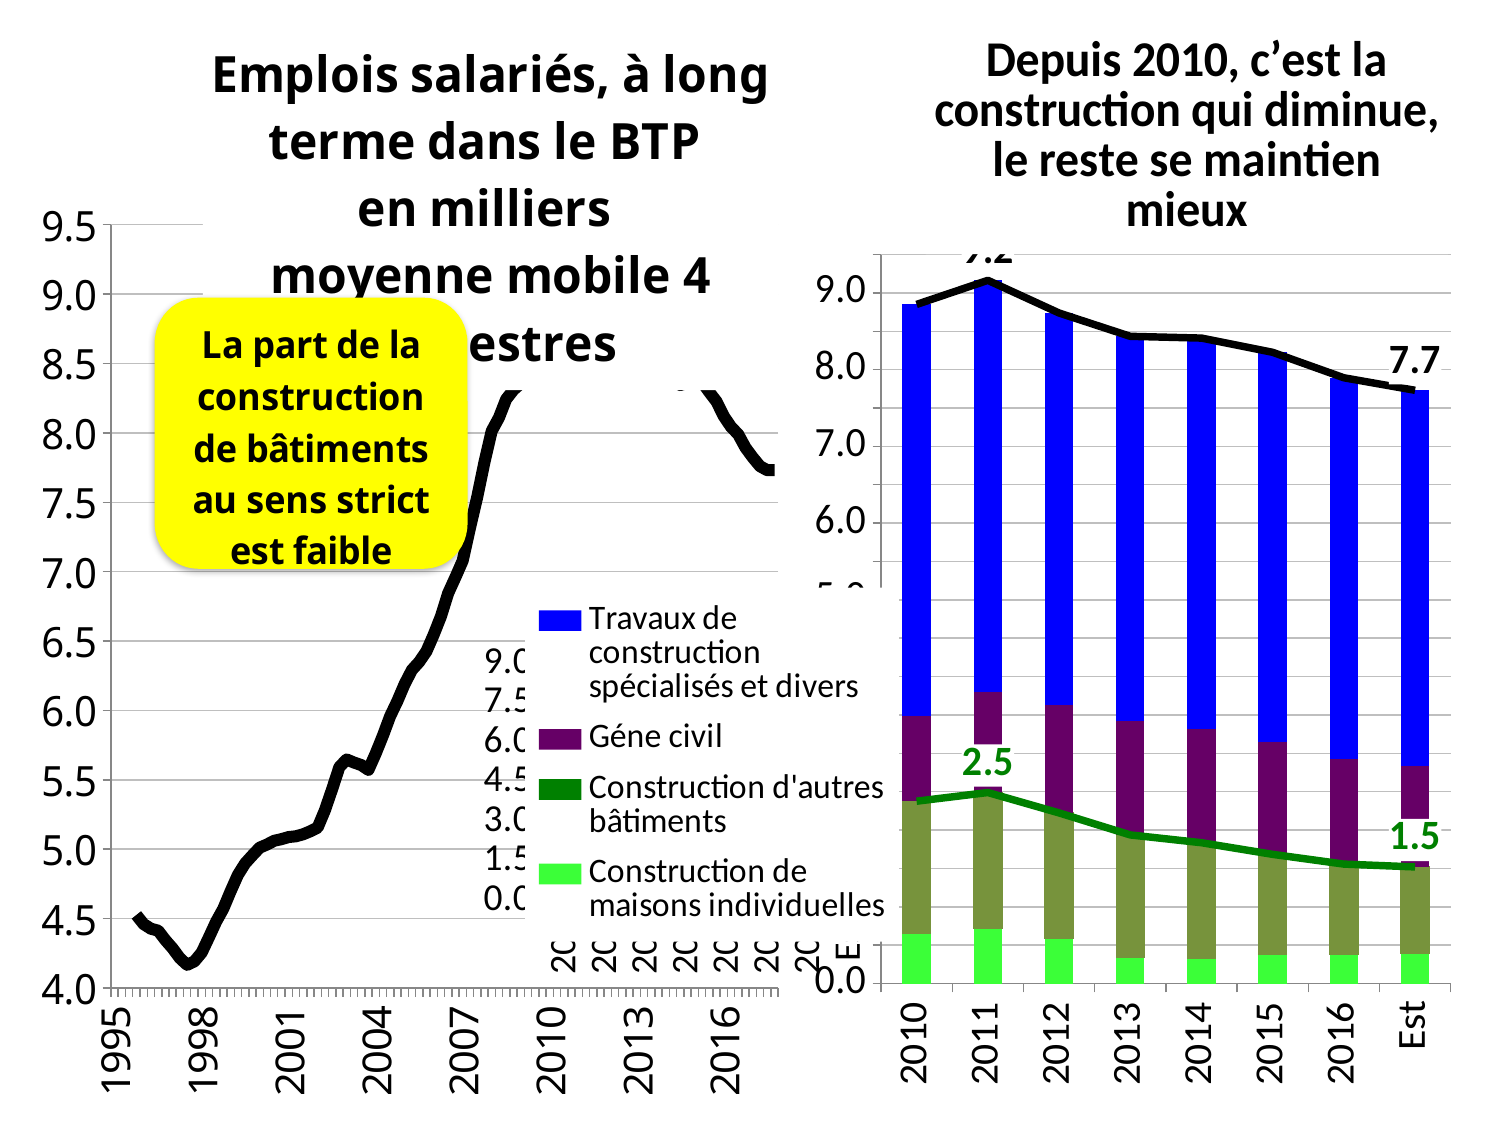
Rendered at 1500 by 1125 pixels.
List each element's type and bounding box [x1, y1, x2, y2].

chart [41, 23, 1500, 1107]
